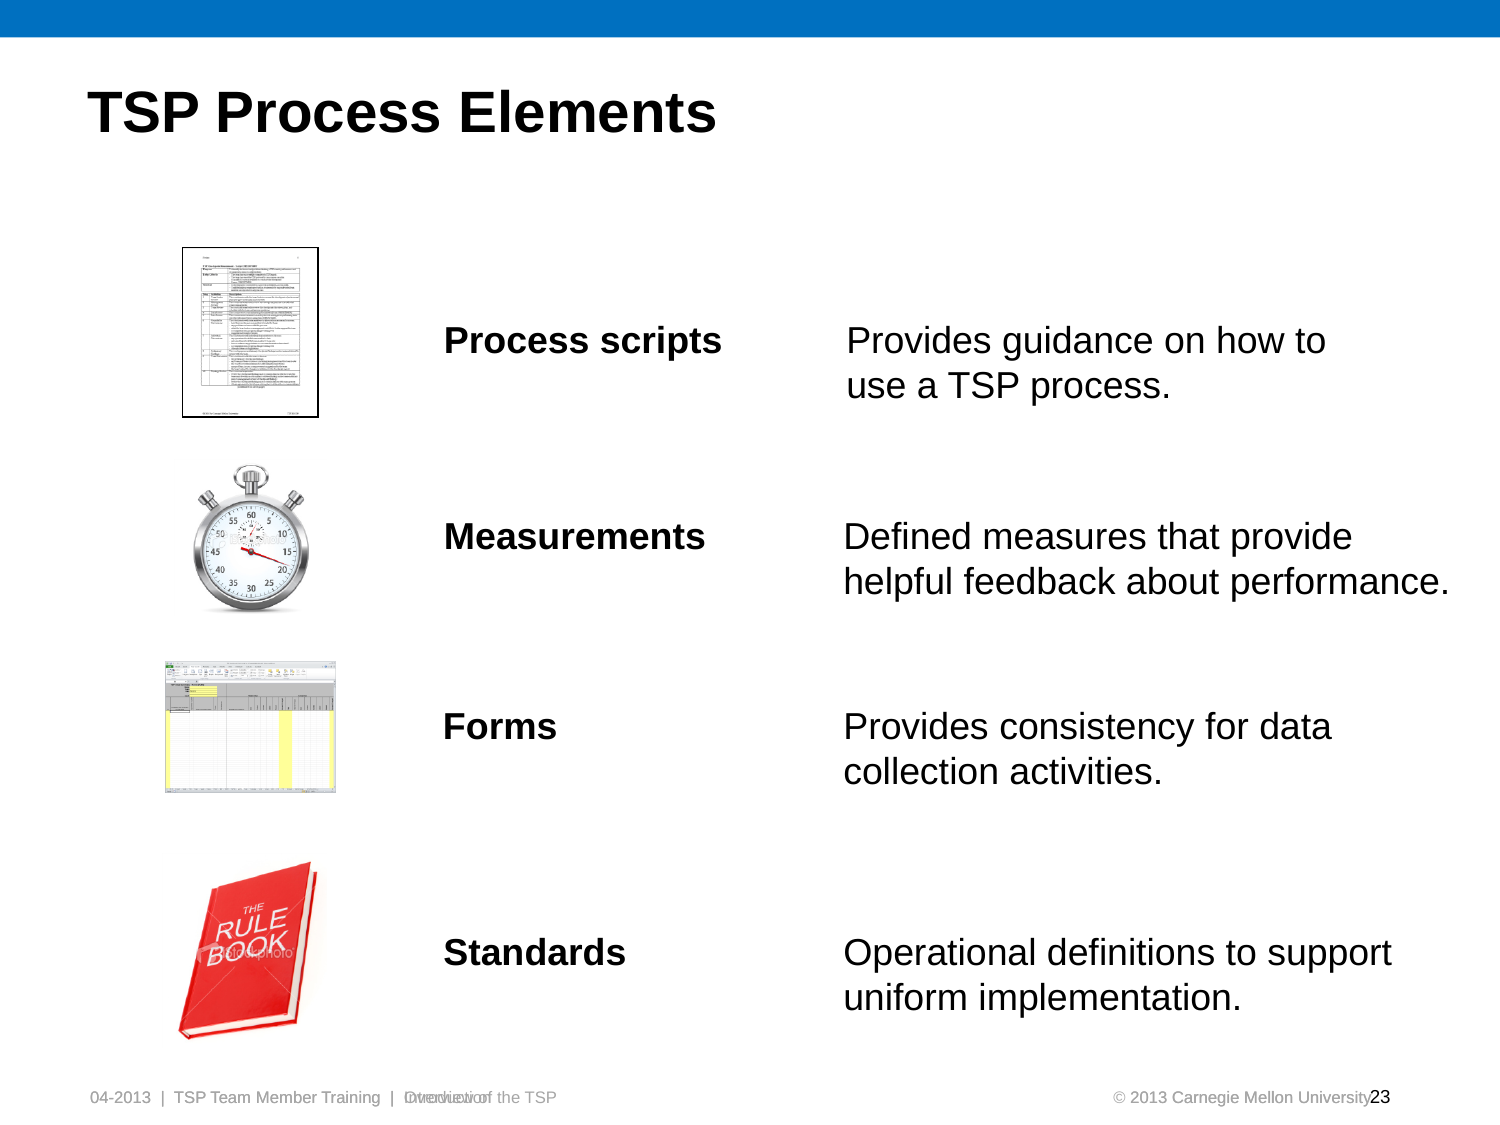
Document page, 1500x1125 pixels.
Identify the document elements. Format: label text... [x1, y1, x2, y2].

picture [165, 660, 336, 794]
text_box Process scripts [429, 308, 738, 369]
picture [162, 853, 327, 1049]
title TSP Process Elements [87, 87, 1439, 226]
text_box Forms [428, 694, 573, 754]
text_box Provides consistency for data collection activities. [828, 694, 1378, 799]
text_box Operational definitions to support uniform implementation. [828, 920, 1418, 1026]
text_box Standards [428, 920, 642, 981]
text_box Provides guidance on how to use a TSP process. [831, 308, 1342, 414]
text_box Measurements [429, 504, 721, 565]
picture [173, 459, 327, 616]
text_box Defined measures that provide helpful feedback about performance. [828, 504, 1500, 610]
picture [183, 247, 318, 417]
